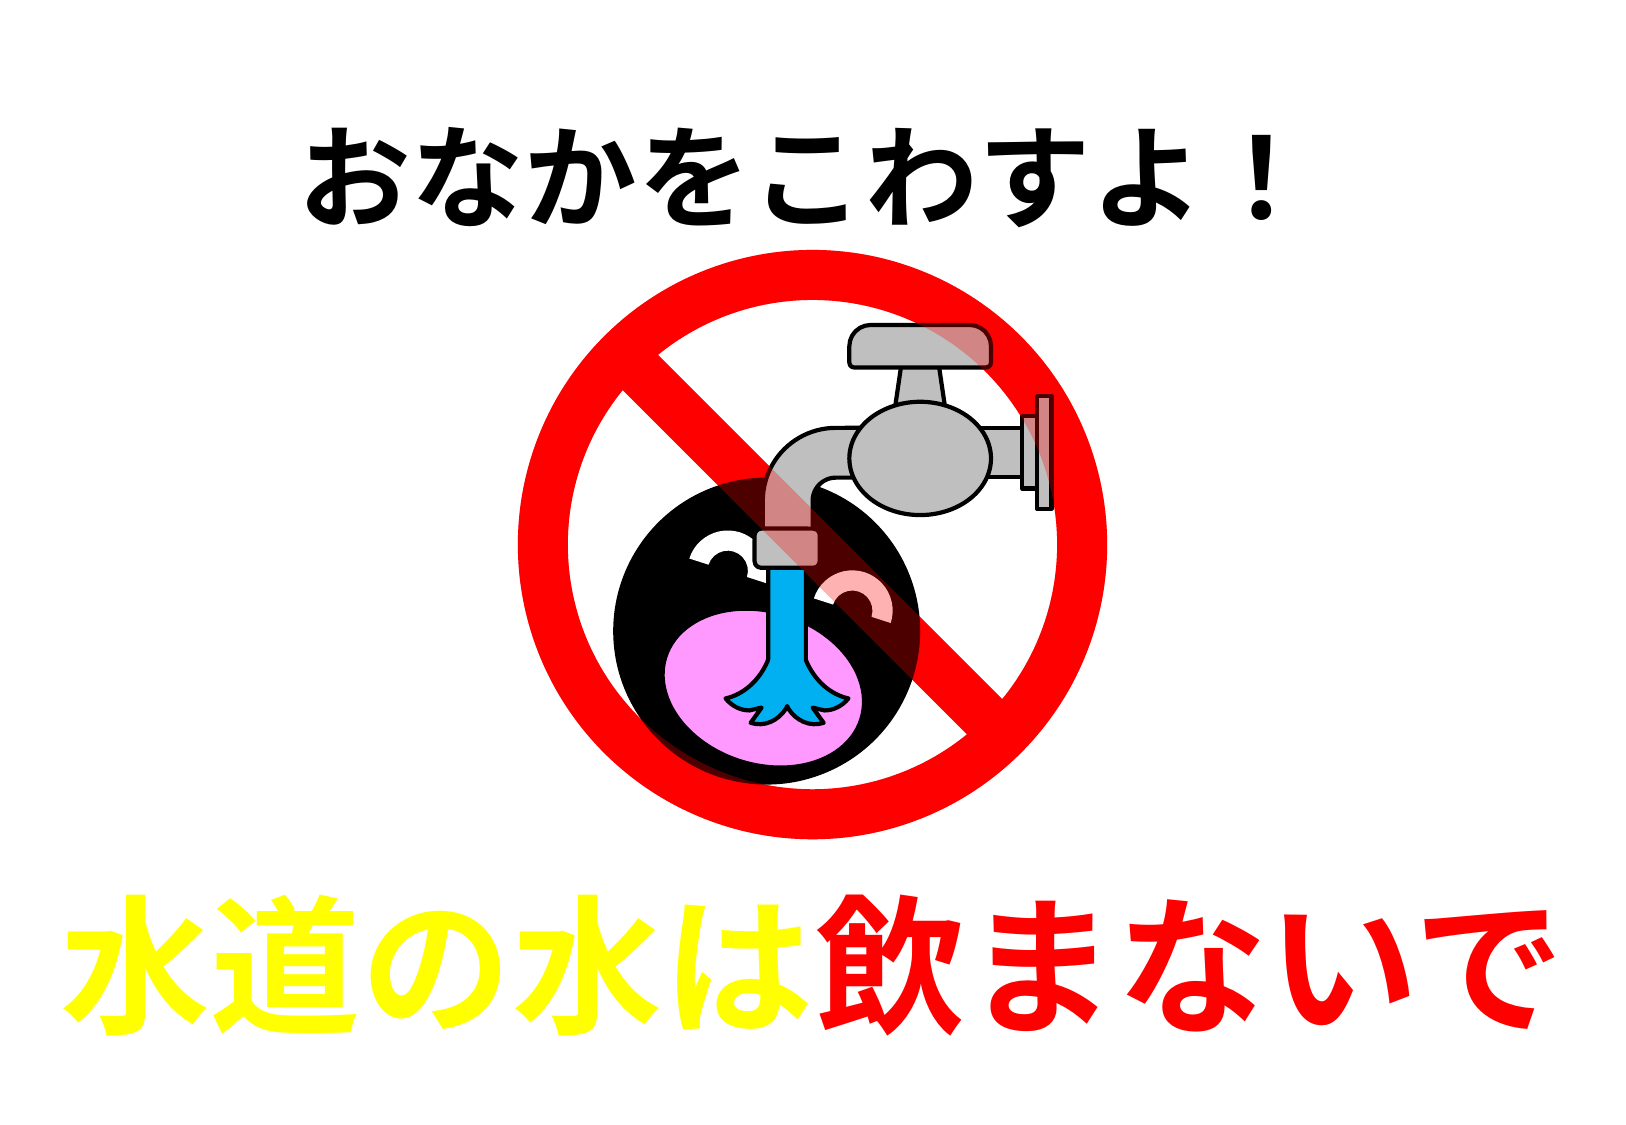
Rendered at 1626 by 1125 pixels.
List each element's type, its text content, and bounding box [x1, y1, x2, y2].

text_box 水道の水は飲まないで [0, 865, 1625, 1061]
text_box おなかをこわすよ！ [0, 100, 1625, 250]
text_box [517, 249, 1108, 840]
